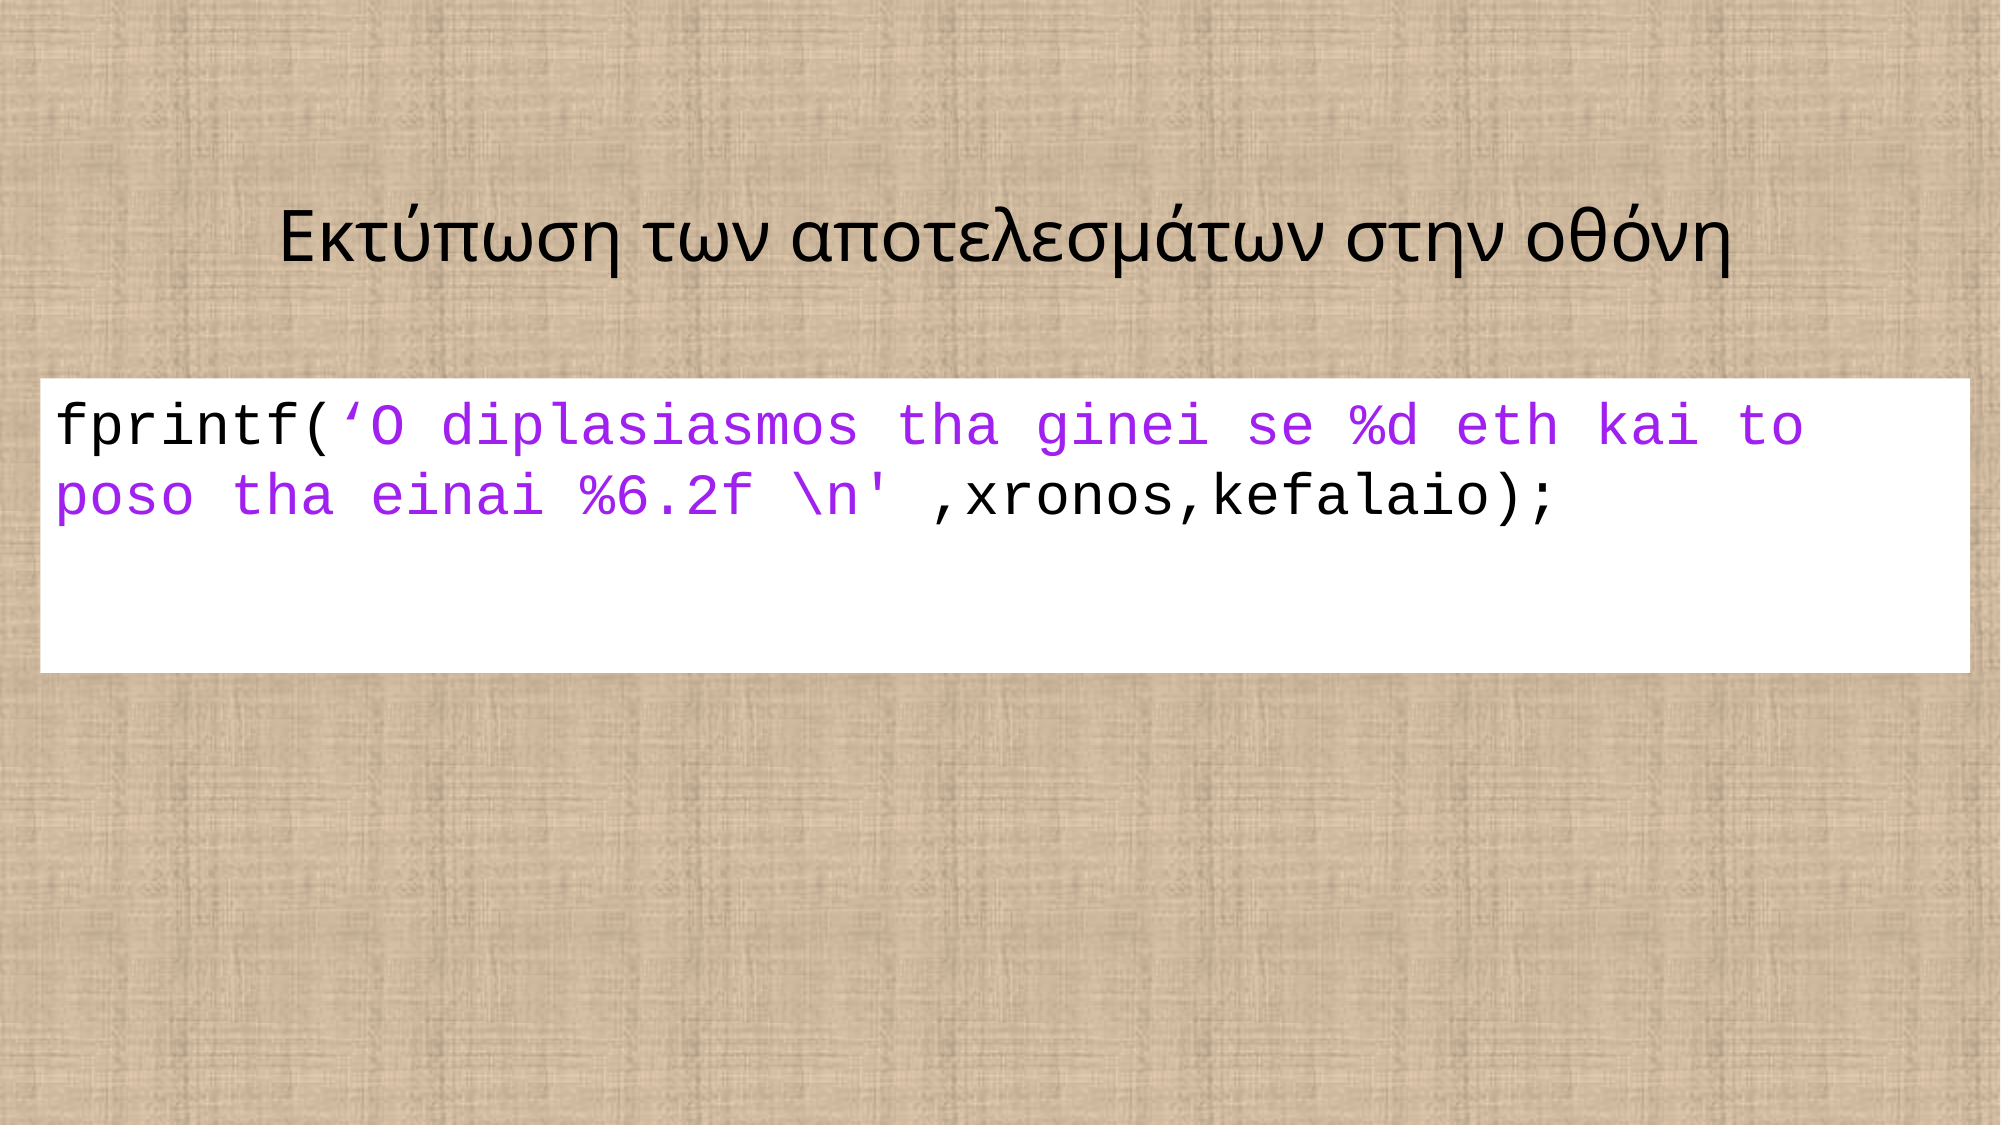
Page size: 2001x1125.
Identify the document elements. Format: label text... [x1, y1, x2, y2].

title Εκτύπωση των αποτελεσμάτων στην οθόνη [256, 42, 1757, 285]
text_box fprintf(‘O diplasiasmos tha ginei se %d eth kai to poso tha einai %6.2f \n' ,xronos,kefalaio); [40, 378, 1971, 673]
